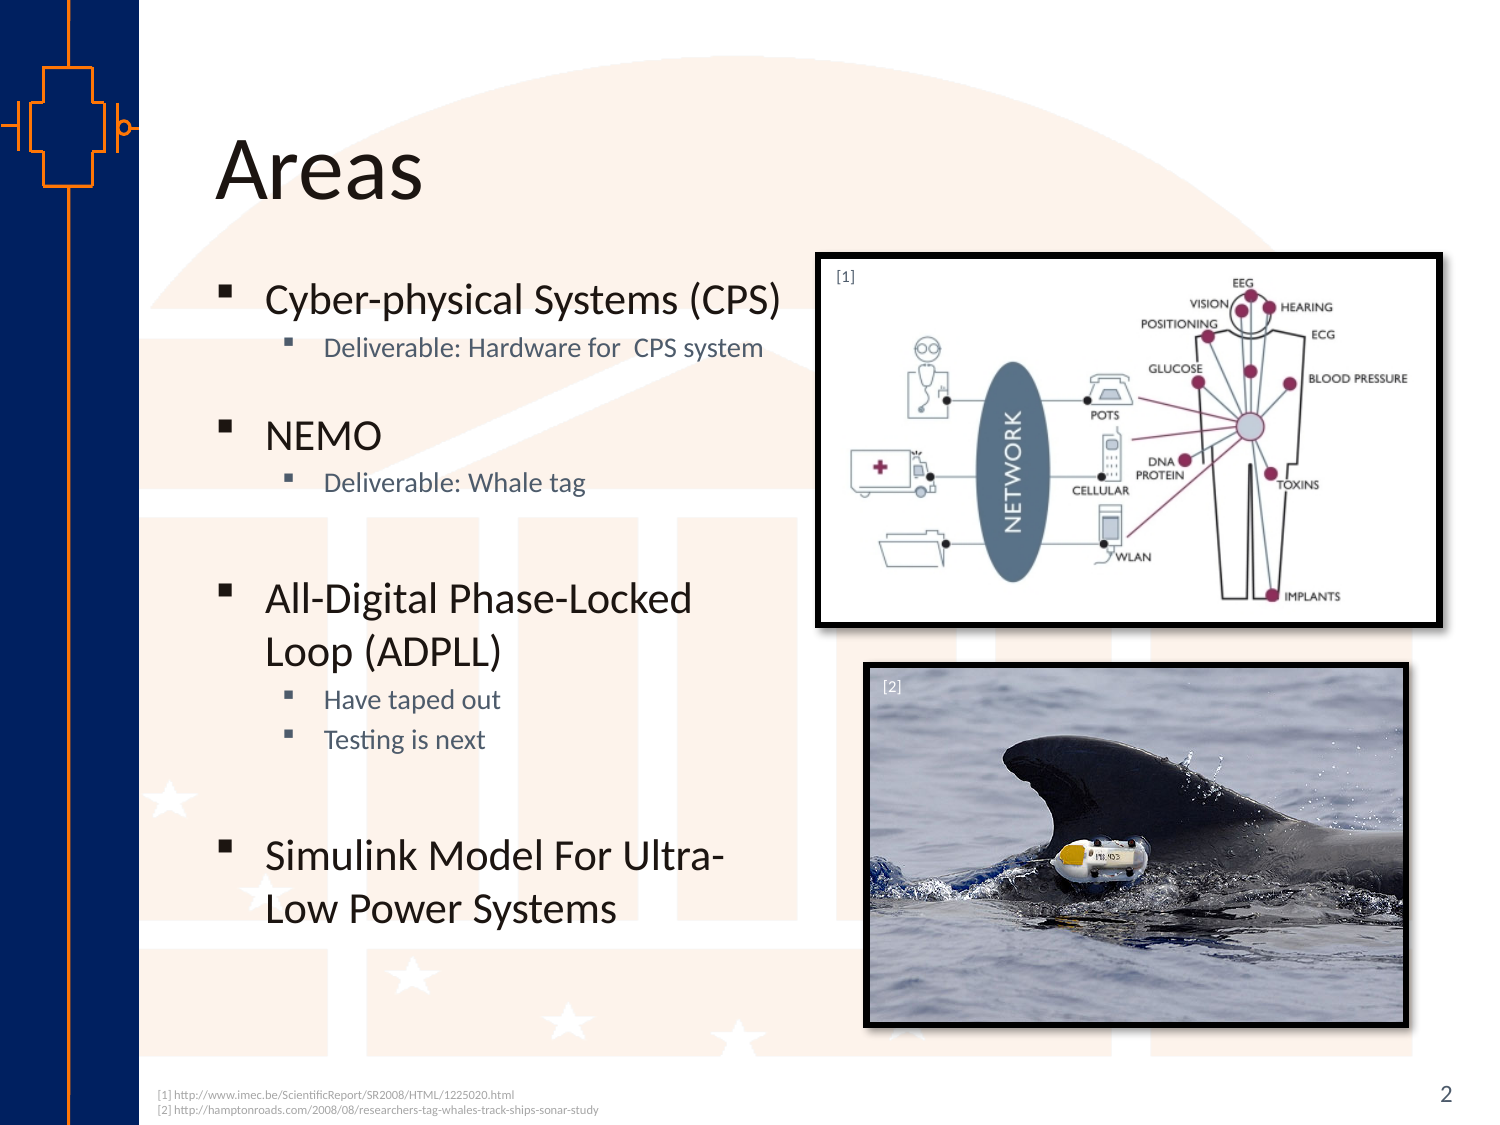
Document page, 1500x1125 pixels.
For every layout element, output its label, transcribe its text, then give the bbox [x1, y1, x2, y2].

list Cyber-physical Systems (CPS) Deliverable: Hardware for CPS system NEMO Deliverable: Whale tag All-Digital Phase-Locked Loop (ADPLL) Have taped out Testing is next Simulink Model For Ultra-Low Power Systems [200, 262, 807, 988]
title Areas [200, 37, 1388, 225]
slide_number 2 [1425, 1062, 1488, 1123]
picture [820, 258, 1437, 623]
picture [869, 667, 1404, 1023]
text_box [1] http://www.imec.be/ScientificReport/SR2008/HTML/1225020.html [2] http://hamptonroads.com/2008/08/researchers-tag-whales-track-ships-sonar-study [142, 1079, 614, 1125]
